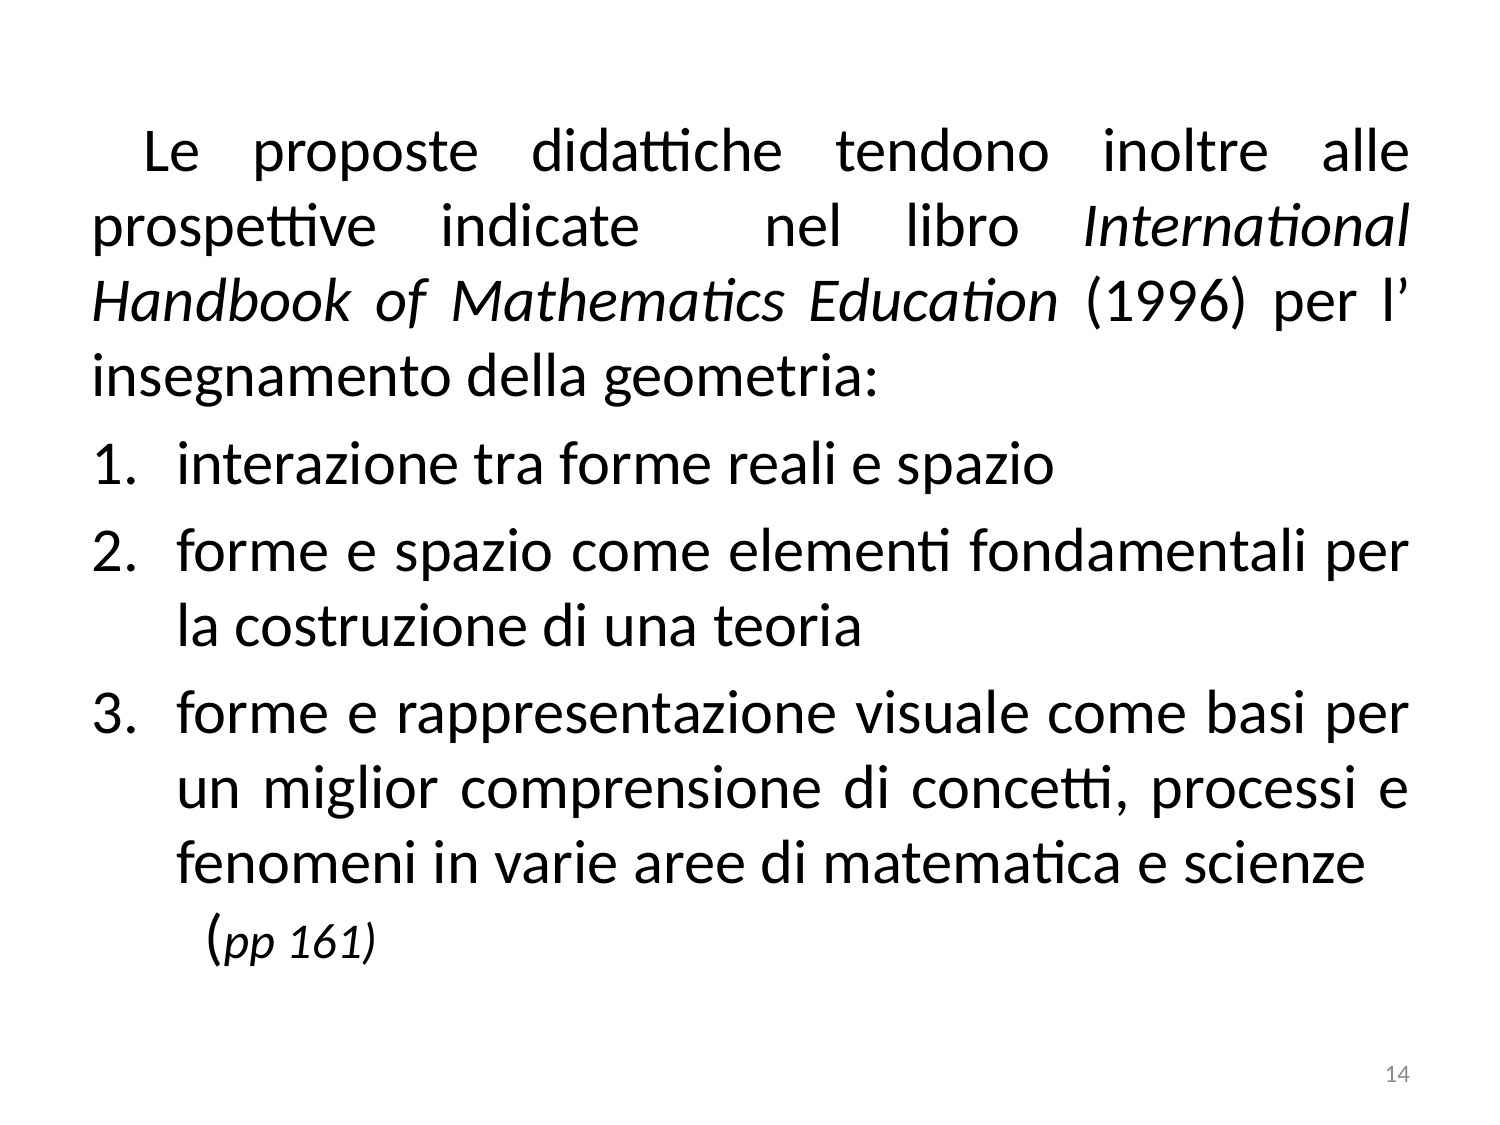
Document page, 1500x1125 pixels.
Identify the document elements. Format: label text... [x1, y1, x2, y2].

list Le proposte didattiche tendono inoltre alle prospettive indicate nel libro International Handbook of Mathematics Education (1996) per l’ insegnamento della geometria: interazione tra forme reali e spazio forme e spazio come elementi fondamentali per la costruzione di una teoria forme e rappresentazione visuale come basi per un miglior comprensione di concetti, processi e fenomeni in varie aree di matematica e scienze (pp 161) [76, 101, 1427, 845]
slide_number 14 [1074, 1042, 1425, 1103]
